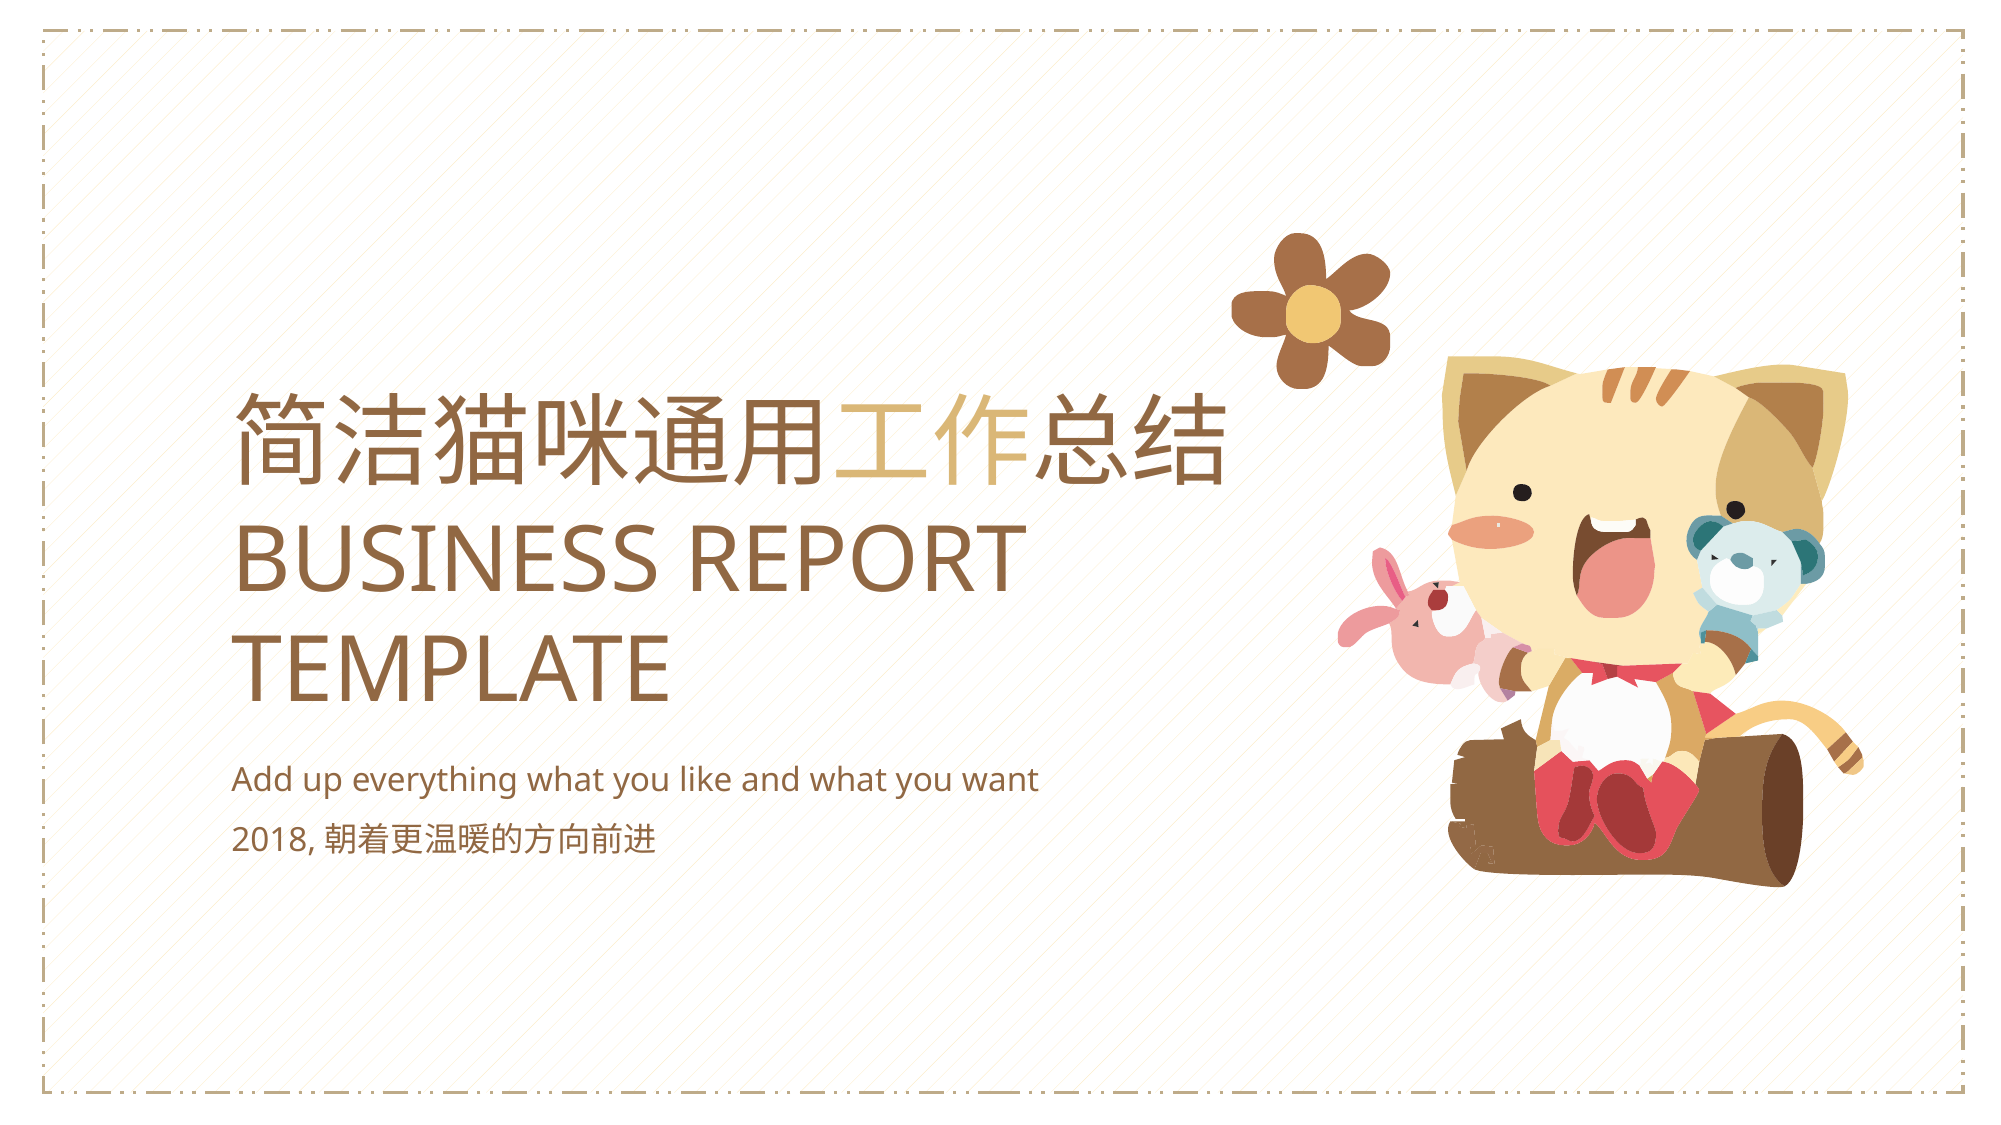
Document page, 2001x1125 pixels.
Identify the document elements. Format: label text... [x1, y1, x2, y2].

text_box [42, 30, 1964, 1094]
text_box BUSINESS REPORT TEMPLATE [216, 492, 1050, 728]
text_box Add up everything what you like and what you want 2018,朝着更温暖的方向前进 [216, 731, 1157, 866]
picture [1231, 233, 1864, 888]
text_box 简洁猫咪通用工作总结 [216, 369, 1297, 505]
